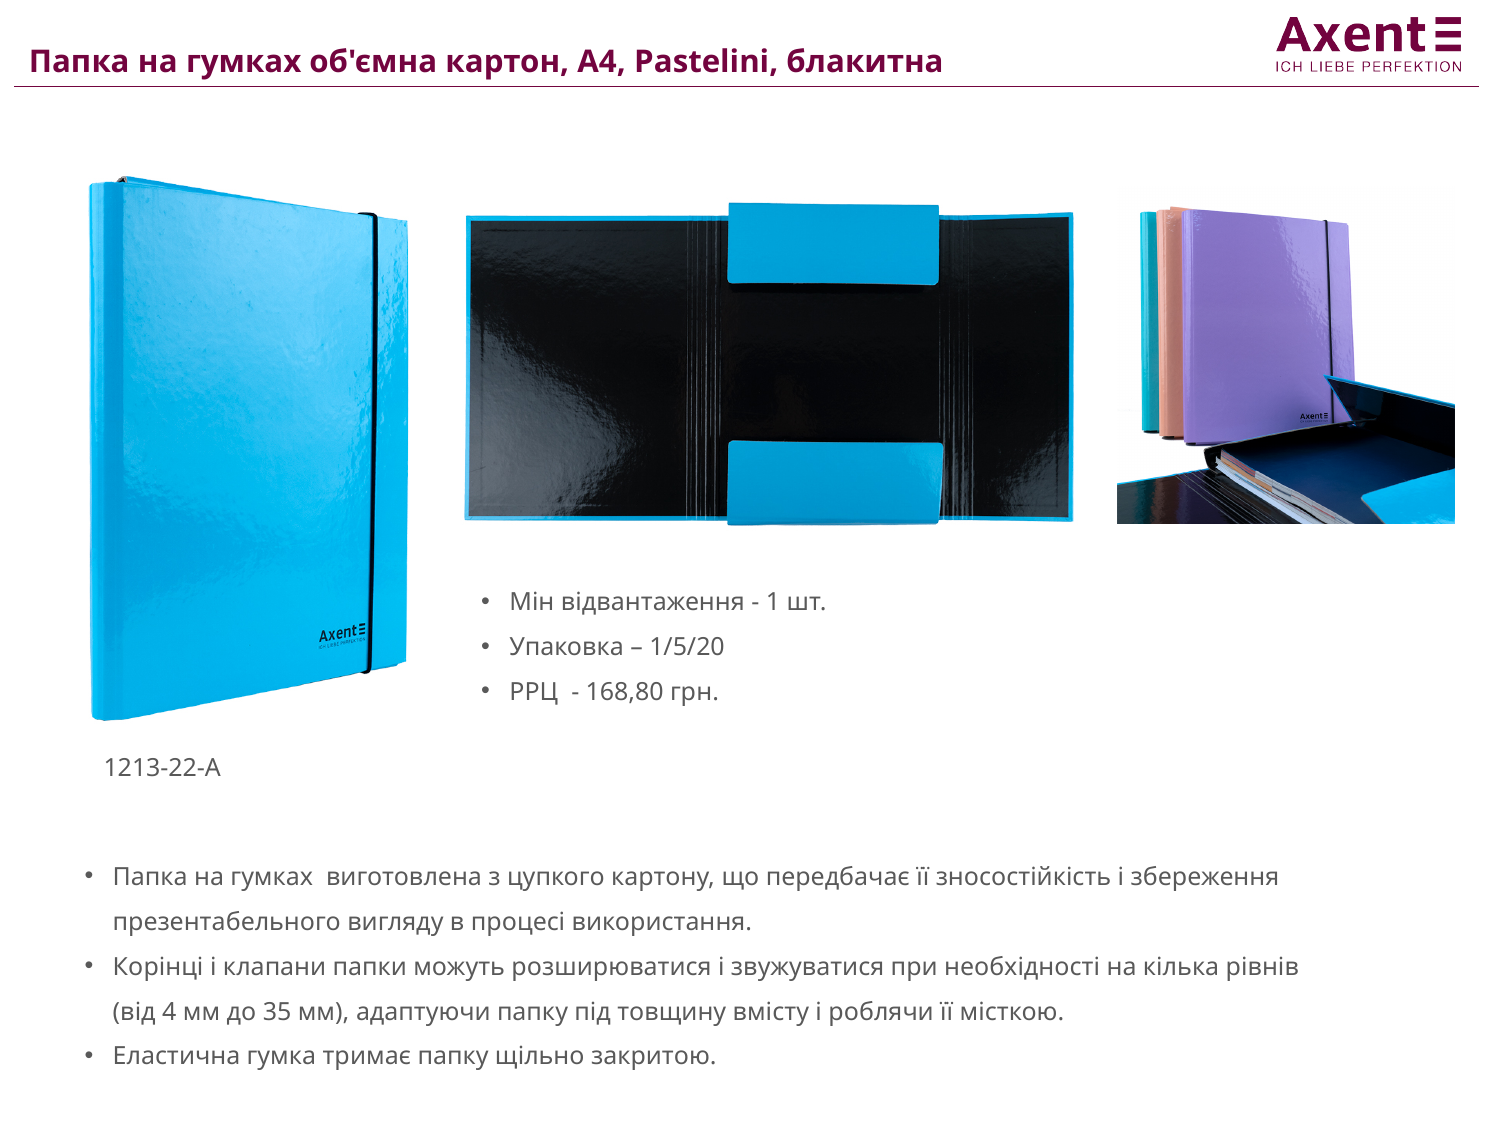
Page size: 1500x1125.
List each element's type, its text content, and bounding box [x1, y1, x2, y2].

text_box 1213-22-A [88, 729, 280, 789]
picture [1276, 17, 1461, 73]
picture [1117, 186, 1455, 524]
text_box Папка на гумках об'ємна картон, А4, Pastelini, блакитна [14, 14, 970, 86]
picture [460, 178, 1078, 554]
text_box Мін відвантаження - 1 шт. Упаковка – 1/5/20 РРЦ - 168,80 грн. [466, 563, 891, 713]
picture [68, 172, 423, 724]
text_box Папка на гумках виготовлена з цупкого картону, що передбачає її зносостійкість і збереження презентабельного вигляду в процесі використання. Корінці і клапани папки можуть розширюватися і звужуватися при необхідності на кілька рівнів (від 4 мм до 35 мм), адаптуючи папку під товщину вмісту і роблячи її місткою. Еластична гумка тримає папку щільно закритою. [69, 837, 1352, 1078]
